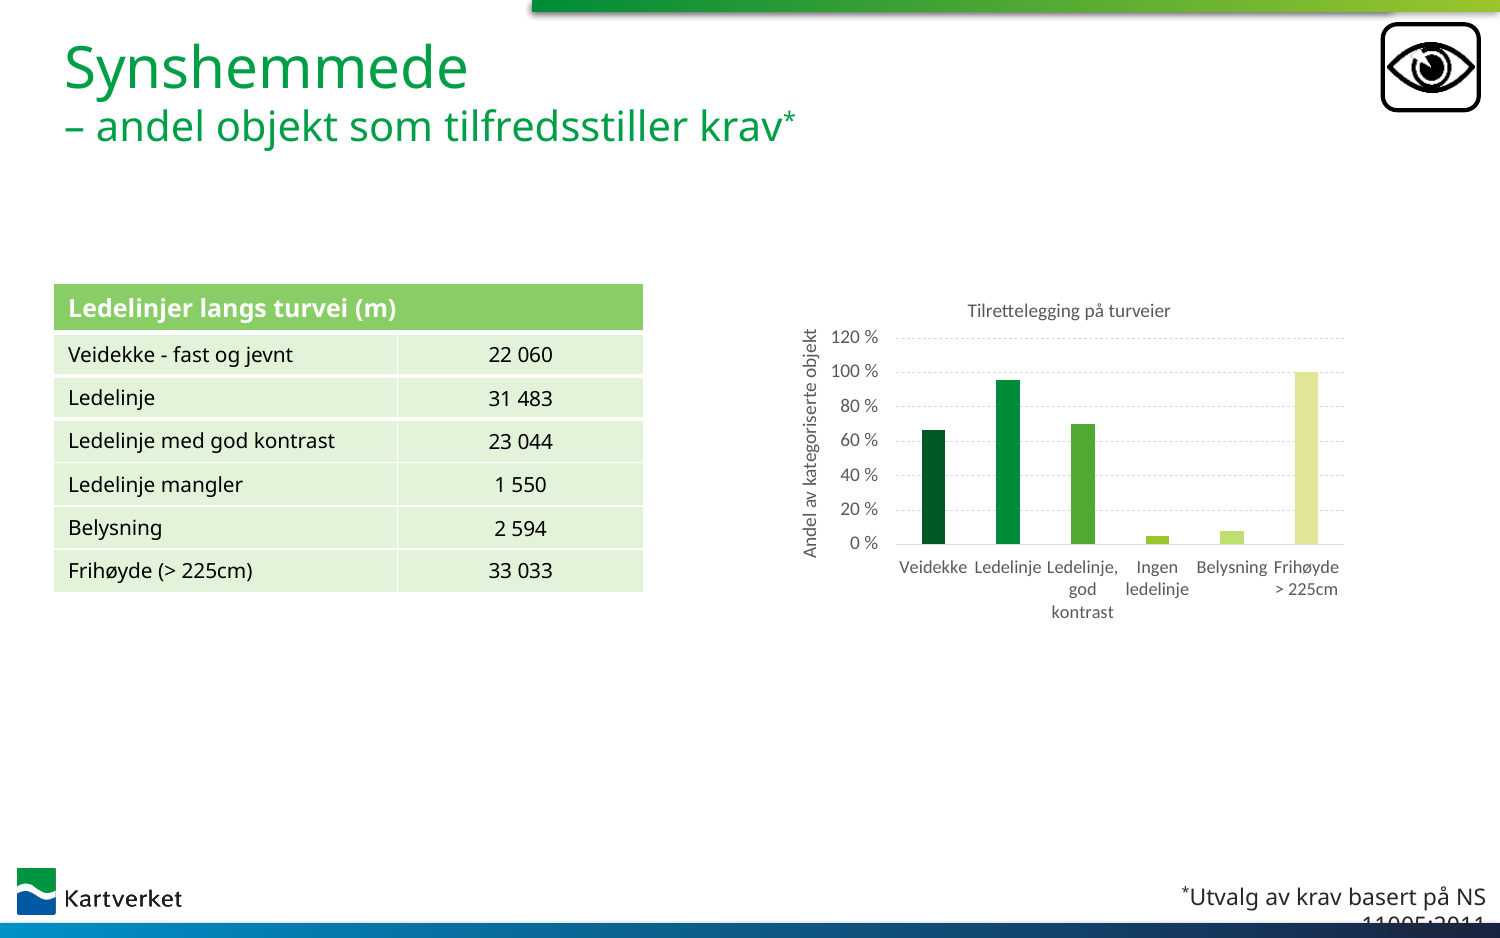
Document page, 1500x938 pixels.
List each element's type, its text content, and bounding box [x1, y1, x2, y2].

table_cell 31 483 [398, 378, 643, 417]
table_cell Ledelinje med god kontrast [54, 421, 397, 462]
table_cell Belysning [54, 507, 397, 548]
table_cell Veidekke - fast og jevnt [54, 335, 397, 374]
table_cell 1 550 [398, 463, 643, 505]
table_header Ledelinjer langs turvei (m) [54, 284, 643, 330]
table_cell Ledelinje mangler [54, 463, 397, 505]
table_cell Frihøyde (> 225cm) [54, 550, 397, 592]
table_cell 2 594 [398, 507, 643, 548]
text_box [1382, 24, 1480, 111]
text_box Synshemmede – andel objekt som tilfredsstiller krav* [49, 24, 1431, 158]
table_cell 23 044 [398, 421, 643, 462]
text_box *Utvalg av krav basert på NS 11005:2011 [1068, 873, 1500, 938]
table_cell 33 033 [398, 550, 643, 592]
picture [791, 291, 1348, 630]
table_cell 22 060 [398, 335, 643, 374]
table_cell Ledelinje [54, 378, 397, 417]
